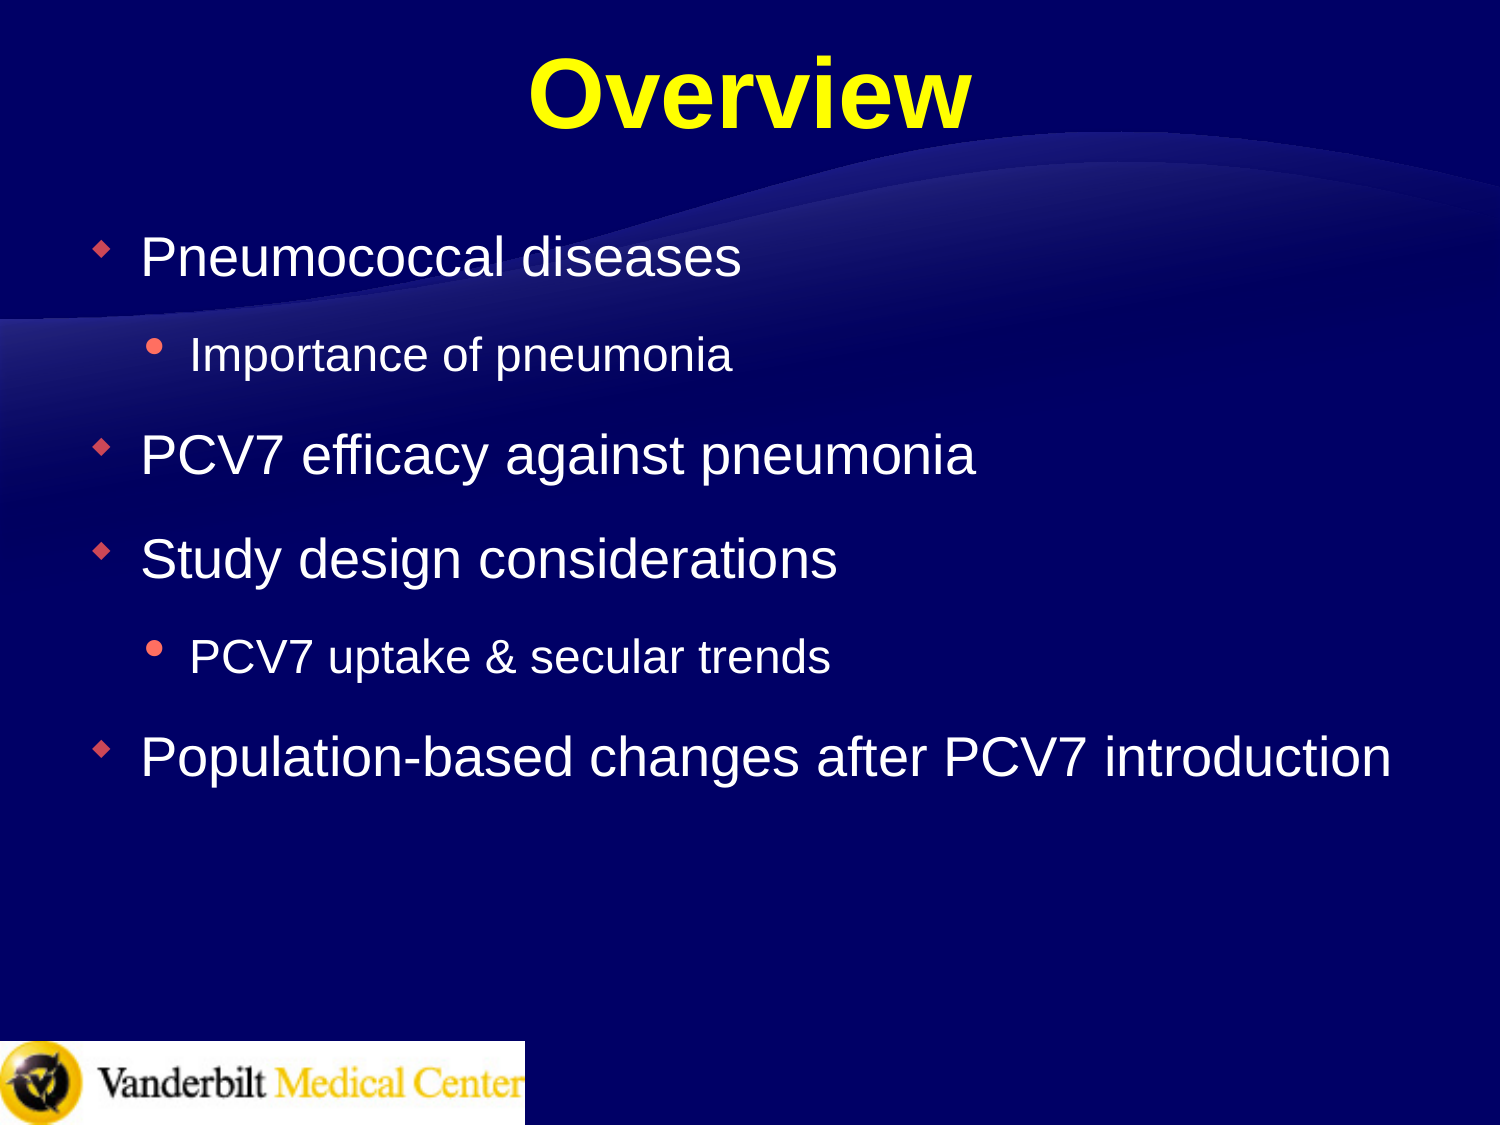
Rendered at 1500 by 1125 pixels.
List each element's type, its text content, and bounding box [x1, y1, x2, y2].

title Overview [75, 12, 1425, 150]
list Pneumococcal diseases Importance of pneumonia PCV7 efficacy against pneumonia Study design considerations PCV7 uptake & secular trends Population-based changes after PCV7 introduction [74, 199, 1426, 876]
picture [0, 1041, 525, 1125]
